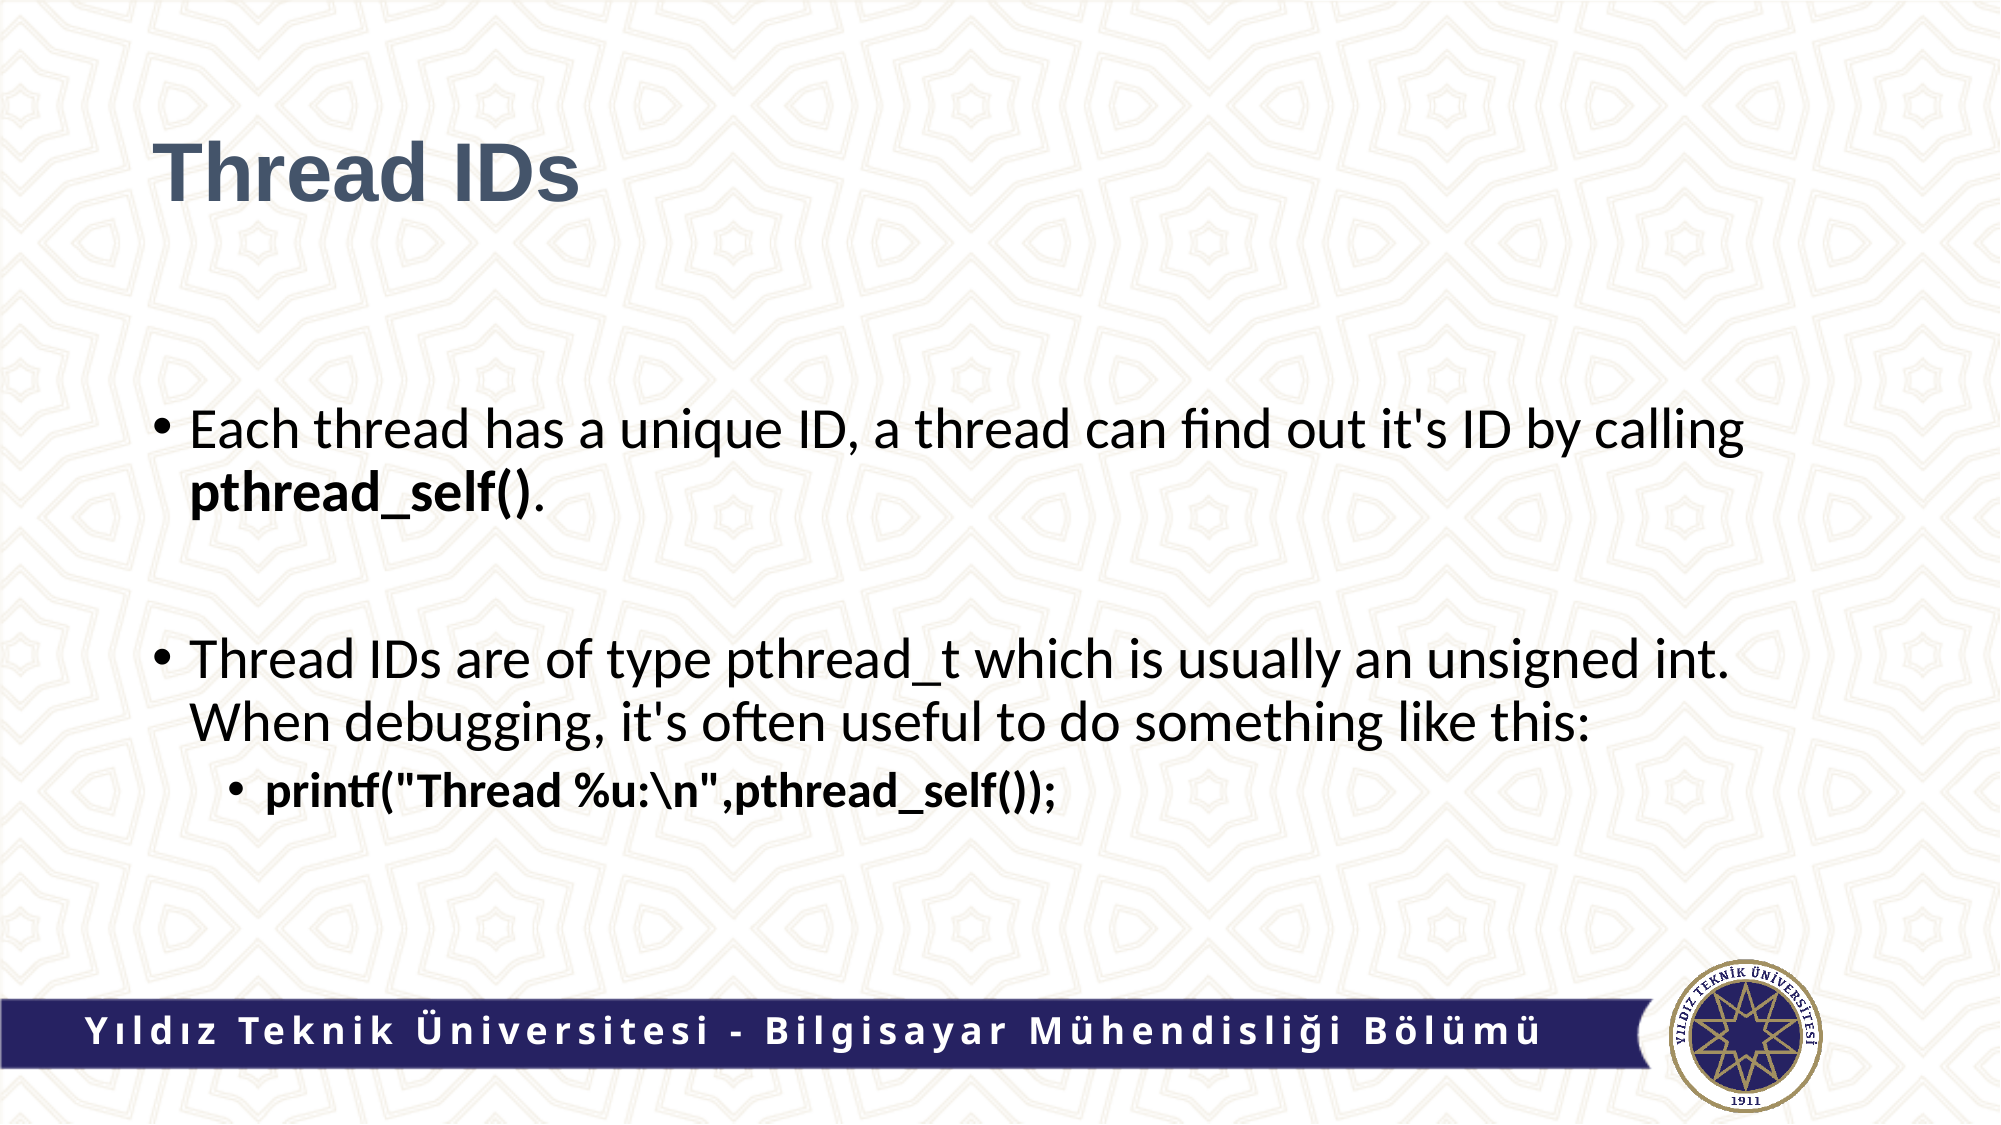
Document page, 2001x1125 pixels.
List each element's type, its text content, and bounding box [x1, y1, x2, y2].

title Thread IDs [137, 59, 1863, 278]
footer Yıldız Teknik Üniversitesi - Bilgisayar Mühendisliği Bölümü [0, 997, 1628, 1069]
picture [0, 0, 2000, 1125]
list Each thread has a unique ID, a thread can find out it's ID by calling pthread_self(). Thread IDs are of type pthread_t which is usually an unsigned int. When debugging, it's often useful to do something like this: printf("Thread %u:\n",pthread_self()); [137, 299, 1863, 982]
